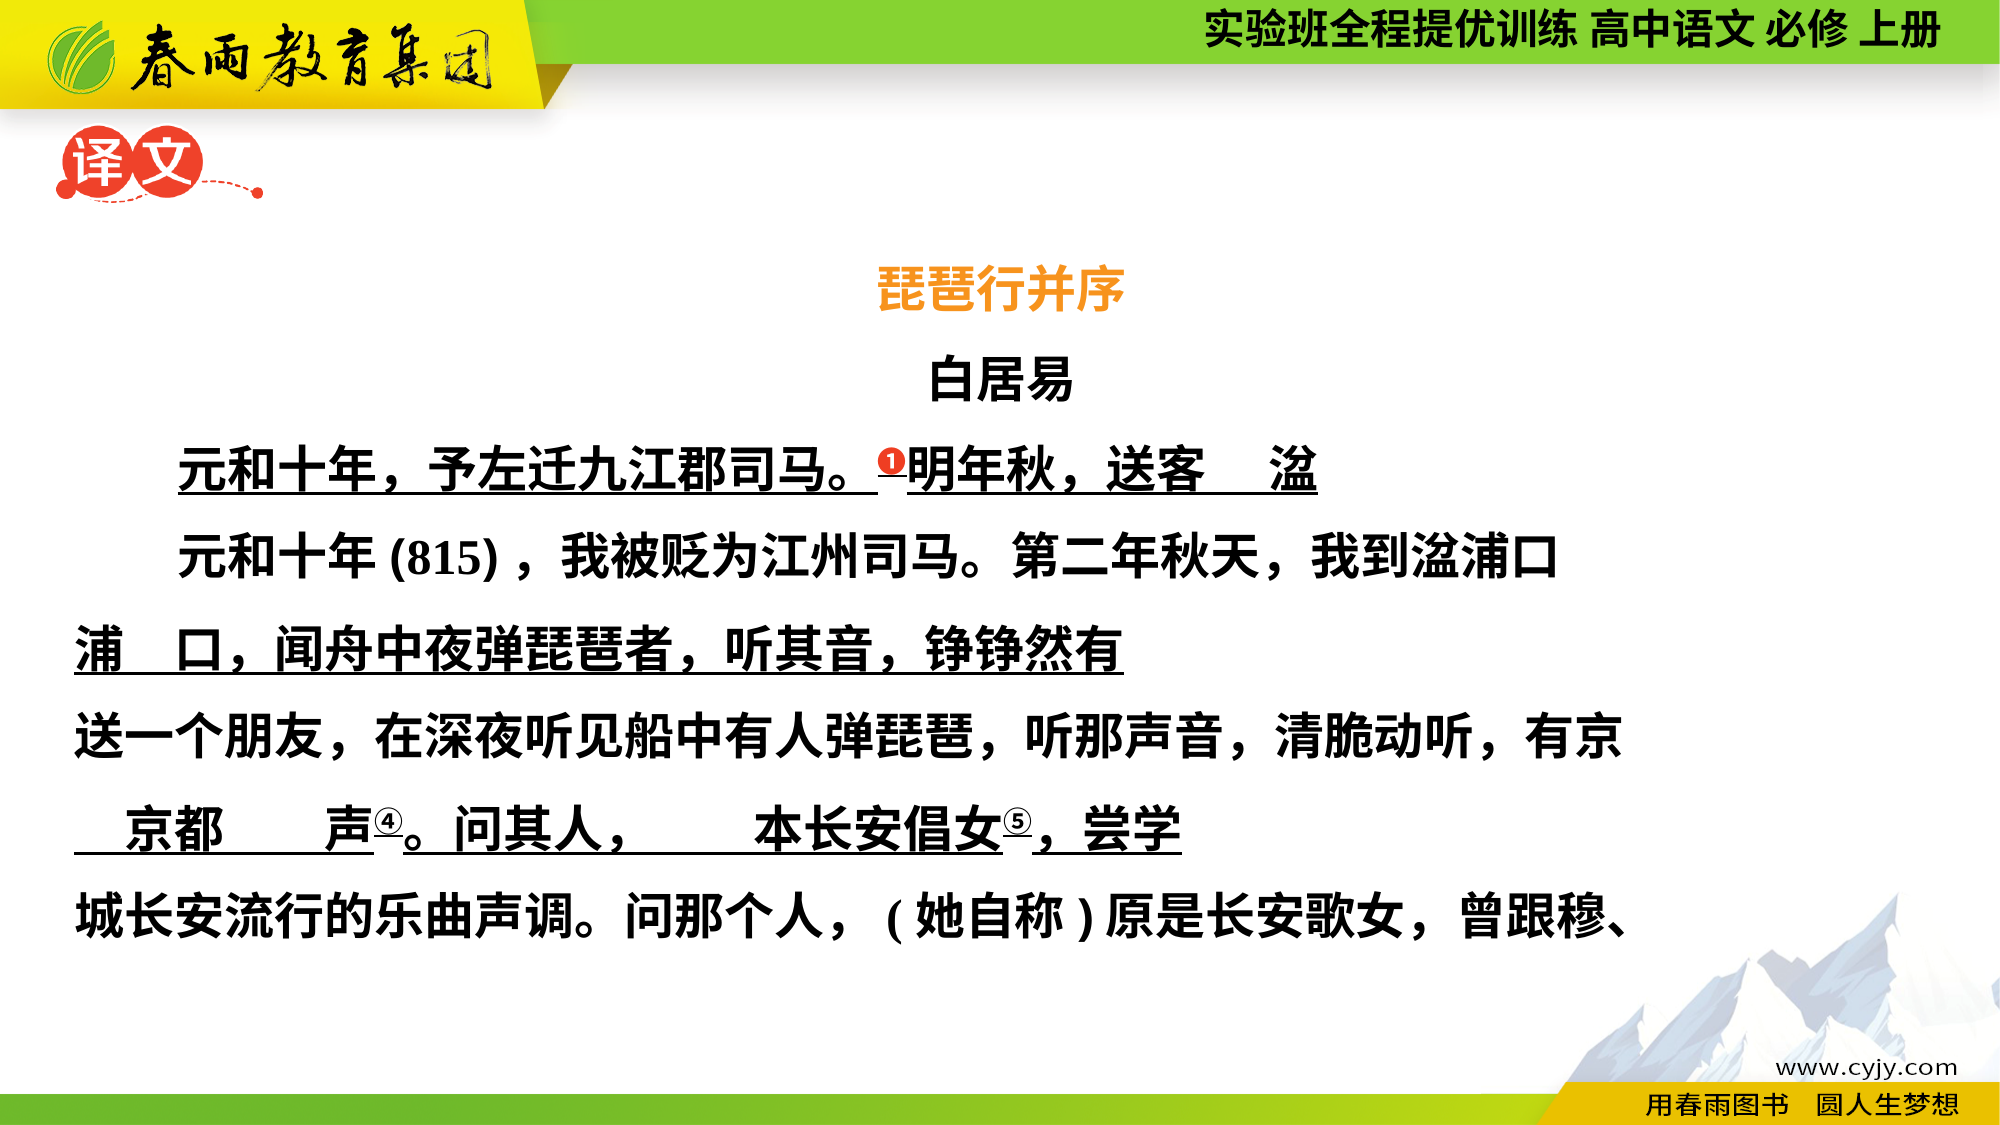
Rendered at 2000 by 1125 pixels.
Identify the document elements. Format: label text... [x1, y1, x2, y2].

picture [0, 0, 2000, 1125]
text_box 元和十年(815)，我被贬为江州司马。第二年秋天，我到湓浦口 送一个朋友，在深夜听见船中有人弹琵琶，听那声音，清脆动听，有京 城长安流行的乐曲声调。问那个人，(她自称)原是长安歌女，曾跟穆、 [59, 487, 1944, 953]
